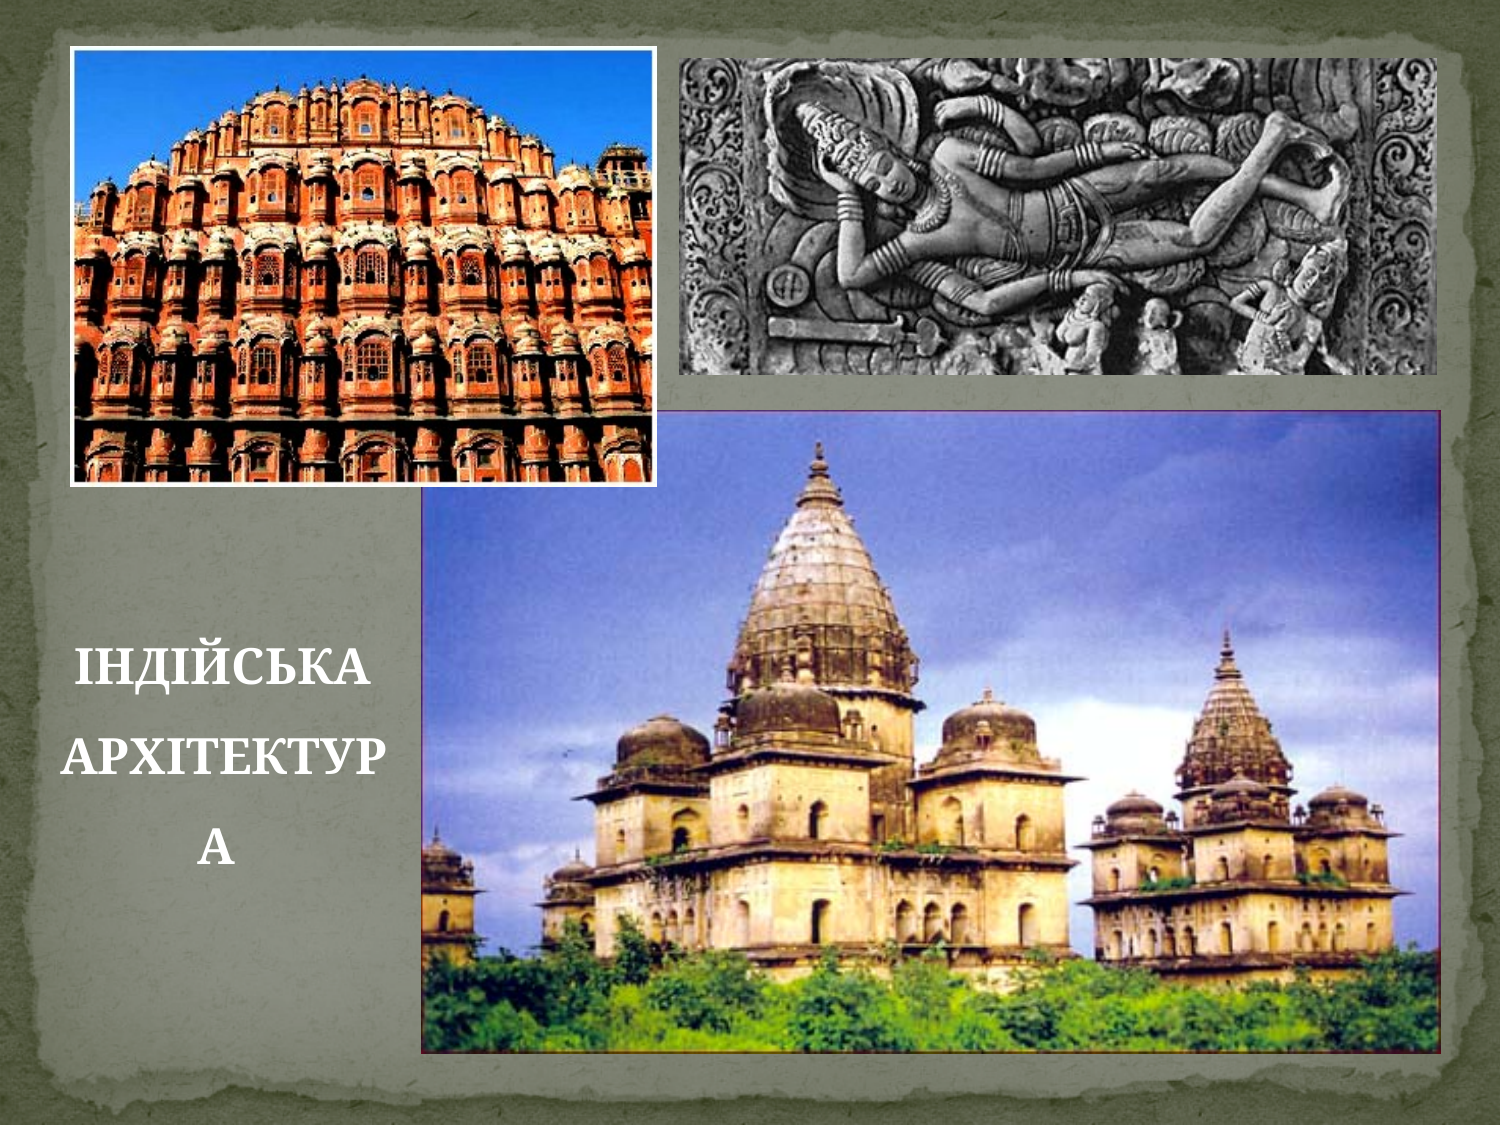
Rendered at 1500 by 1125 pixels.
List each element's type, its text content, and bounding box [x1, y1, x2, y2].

picture [679, 58, 1437, 375]
text_box ІНДІЙСЬКА АРХІТЕКТУРА [35, 597, 411, 883]
picture [70, 46, 1441, 1054]
